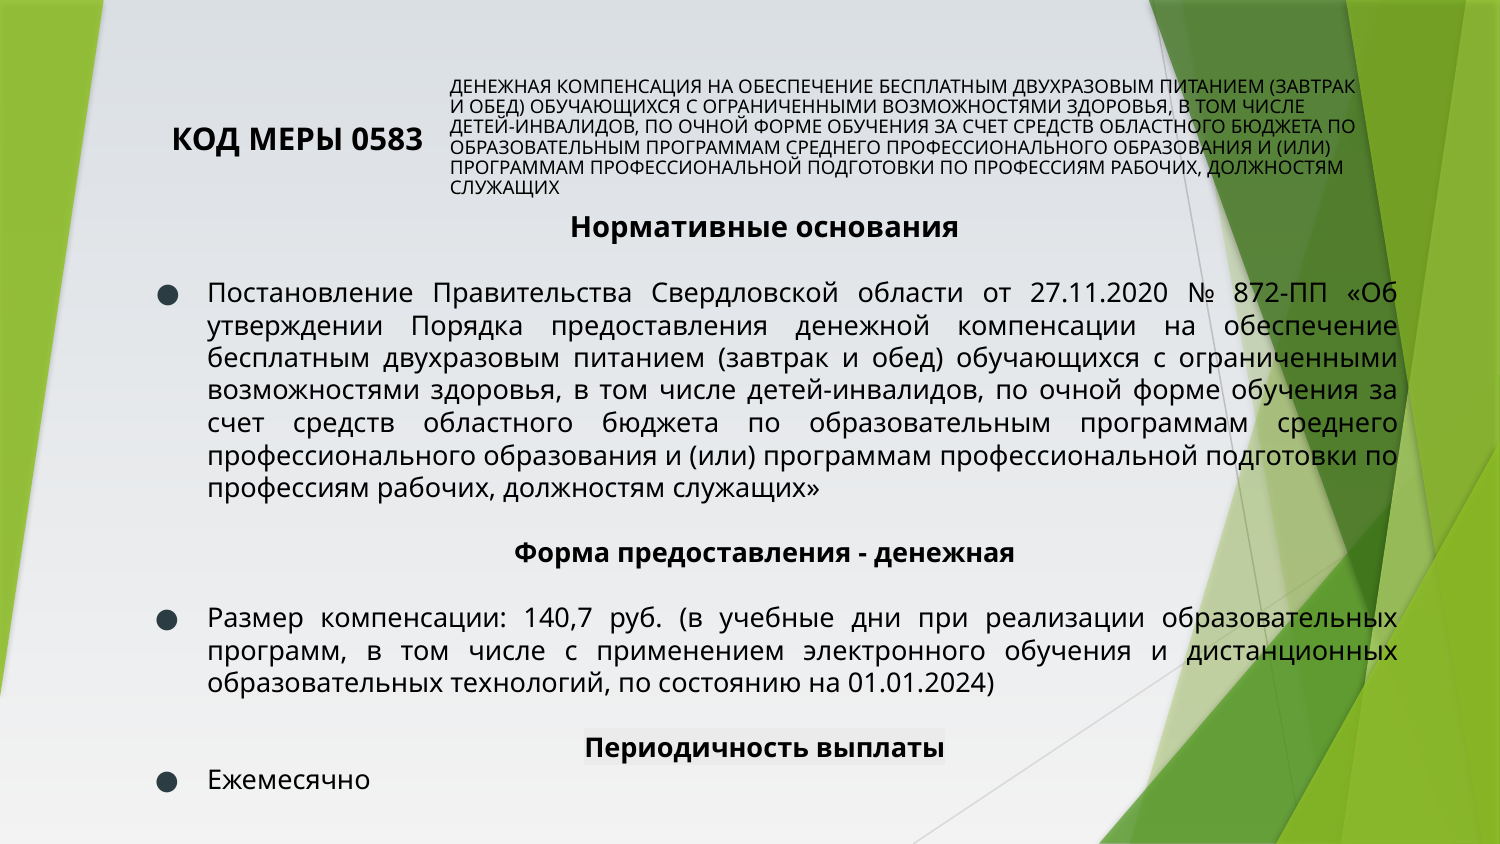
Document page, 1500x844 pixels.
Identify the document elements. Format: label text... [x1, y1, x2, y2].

title ДЕНЕЖНАЯ КОМПЕНСАЦИЯ НА ОБЕСПЕЧЕНИЕ БЕСПЛАТНЫМ ДВУХРАЗОВЫМ ПИТАНИЕМ (ЗАВТРАК И ОБЕД) ОБУЧАЮЩИХСЯ С ОГРАНИЧЕННЫМИ ВОЗМОЖНОСТЯМИ ЗДОРОВЬЯ, В ТОМ ЧИСЛЕ ДЕТЕЙ-ИНВАЛИДОВ, ПО ОЧНОЙ ФОРМЕ ОБУЧЕНИЯ ЗА СЧЕТ СРЕДСТВ ОБЛАСТНОГО БЮДЖЕТА ПО ОБРАЗОВАТЕЛЬНЫМ ПРОГРАММАМ СРЕДНЕГО ПРОФЕССИОНАЛЬНОГО ОБРАЗОВАНИЯ И (ИЛИ) ПРОГРАММАМ ПРОФЕССИОНАЛЬНОЙ ПОДГОТОВКИ ПО ПРОФЕССИЯМ РАБОЧИХ, ДОЛЖНОСТЯМ СЛУЖАЩИХ [438, 80, 1384, 197]
text_box КОД МЕРЫ 0583 [122, 79, 439, 196]
text_box Нормативные основания Постановление Правительства Свердловской области от 27.11.2020 № 872-ПП «Об утверждении Порядка предоставления денежной компенсации на обеспечение бесплатным двухразовым питанием (завтрак и обед) обучающихся с ограниченными возможностями здоровья, в том числе детей-инвалидов, по очной форме обучения за счет средств областного бюджета по образовательным программам среднего профессионального образования и (или) программам профессиональной подготовки по профессиям рабочих, должностям служащих» Форма предоставления - денежная Размер компенсации: 140,7 руб. (в учебные дни при реализации образовательных программ, в том числе с применением электронного обучения и дистанционных образовательных технологий, по состоянию на 01.01.2024) Периодичность выплаты Ежемесячно [87, 202, 1409, 808]
